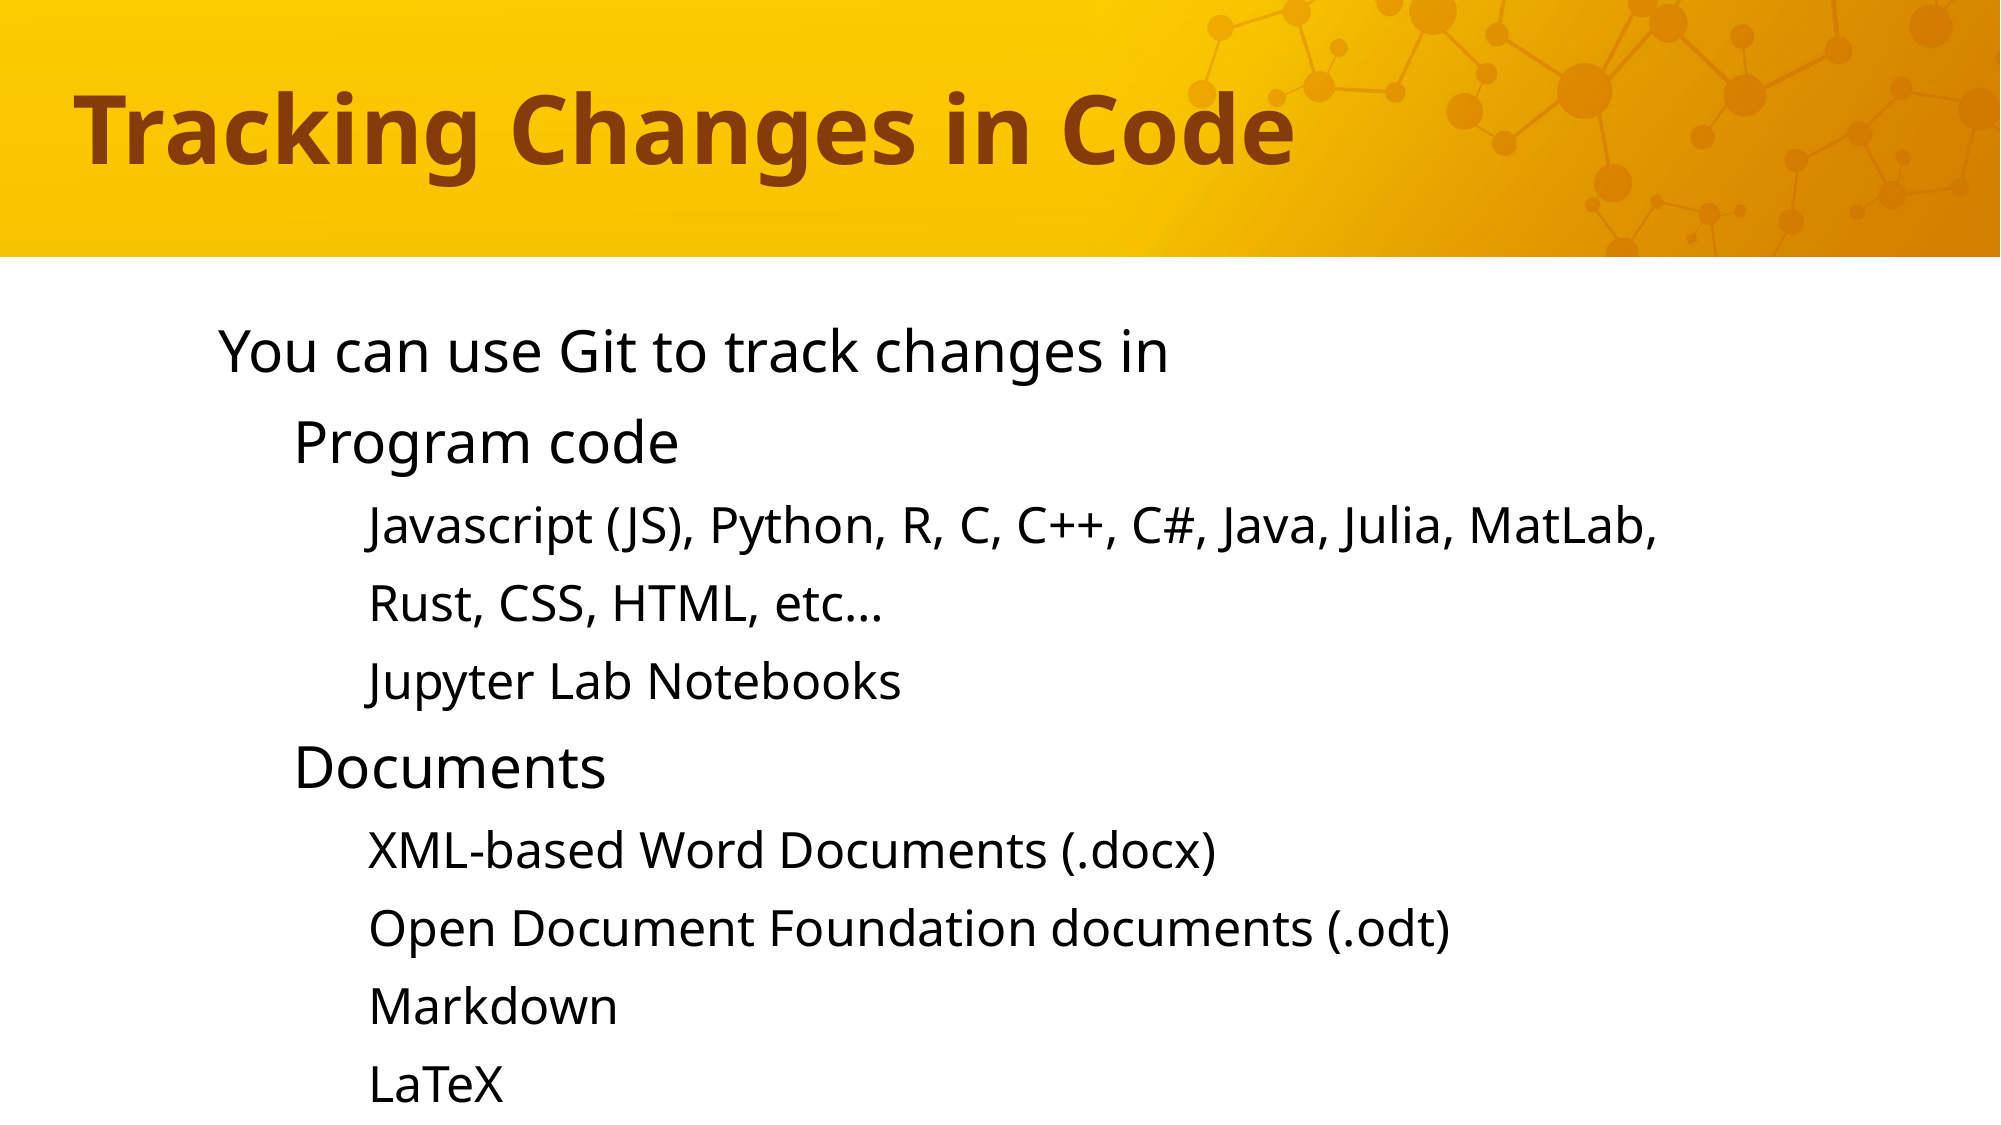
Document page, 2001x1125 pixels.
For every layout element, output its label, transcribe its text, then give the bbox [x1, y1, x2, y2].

text_box You can use Git to track changes in Program code Javascript (JS), Python, R, C, C++, C#, Java, Julia, MatLab, Rust, CSS, HTML, etc… Jupyter Lab Notebooks Documents XML-based Word Documents (.docx) Open Document Foundation documents (.odt) Markdown LaTeX [72, 286, 1793, 1125]
picture [0, 0, 2000, 257]
